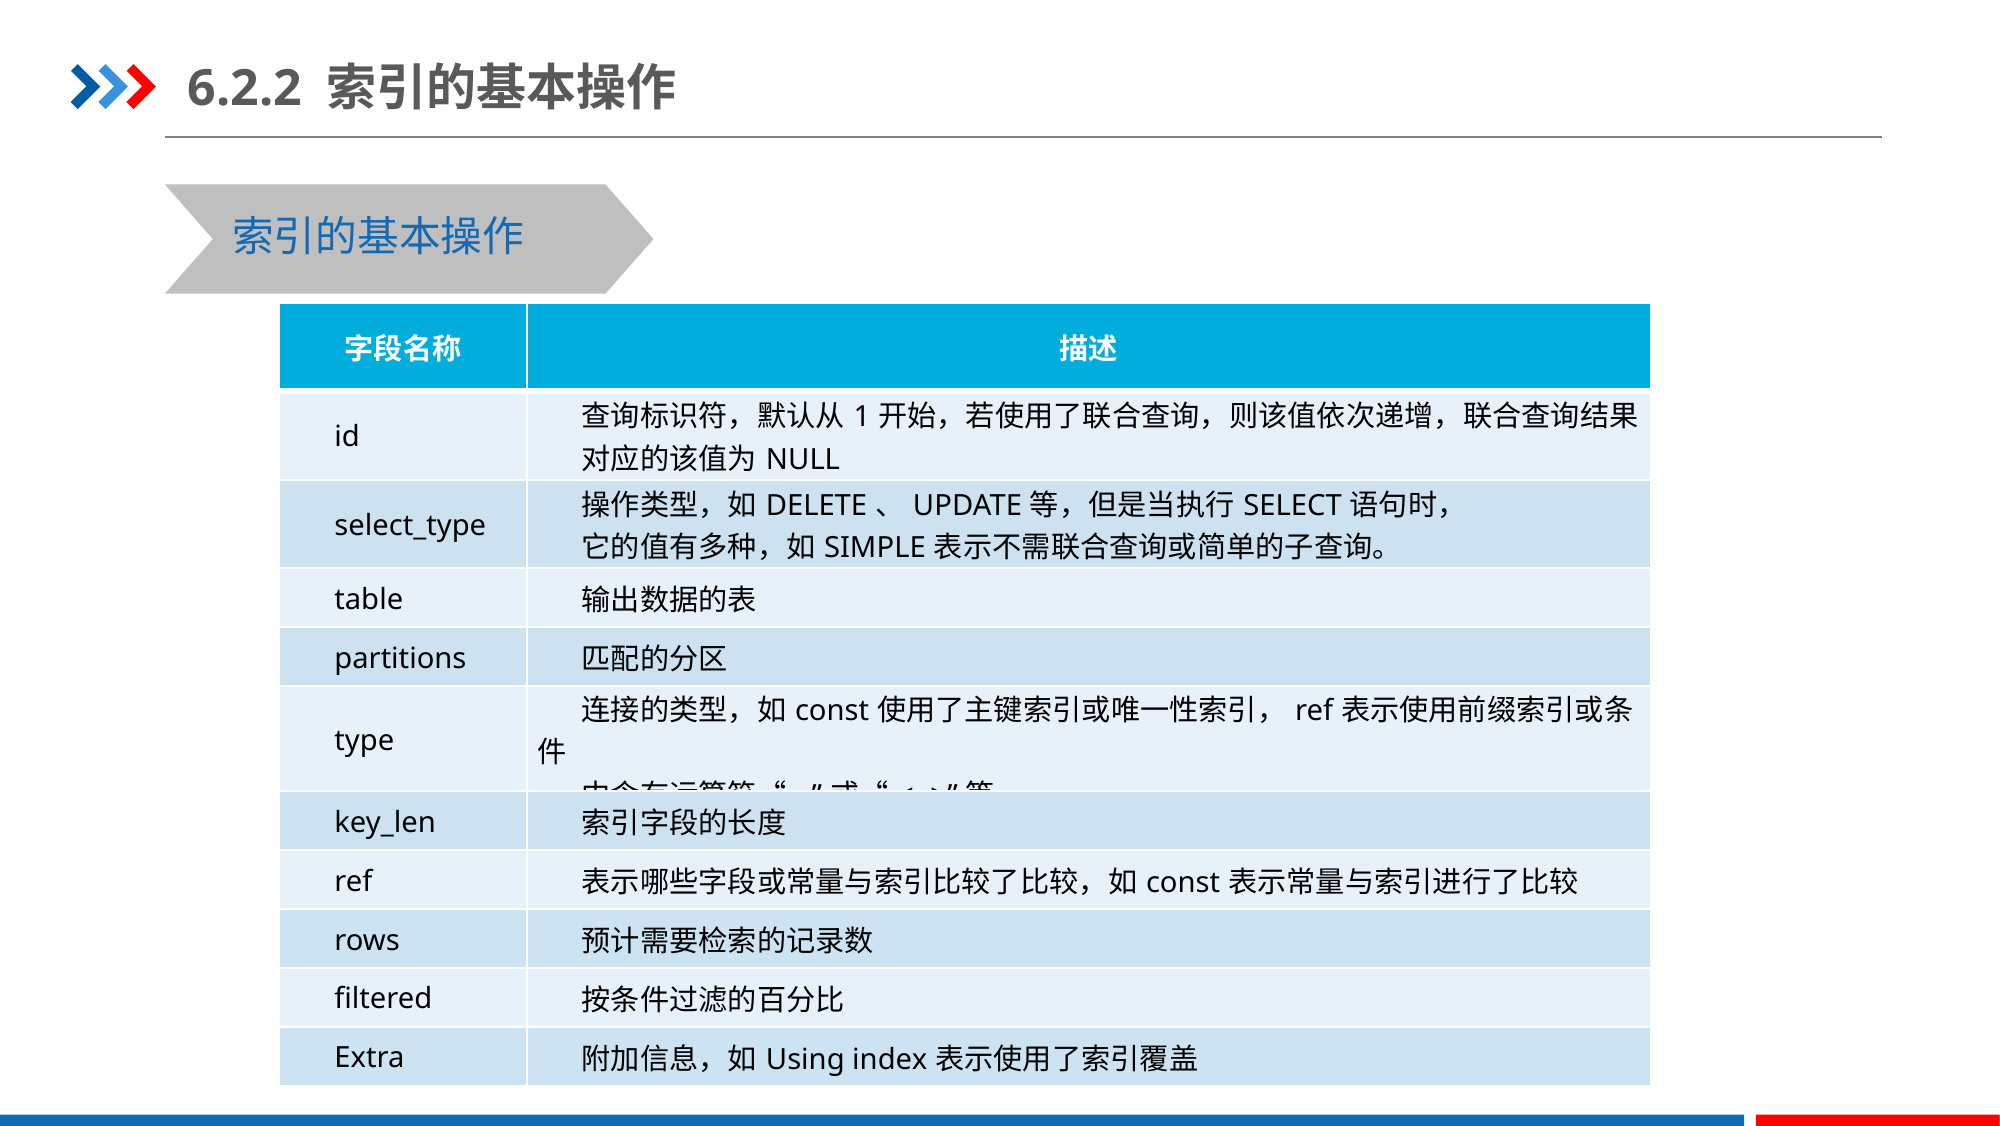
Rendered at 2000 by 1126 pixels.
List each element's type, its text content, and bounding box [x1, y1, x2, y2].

table_cell type [280, 687, 526, 790]
table_cell 匹配的分区 [528, 628, 1650, 685]
text_box 6.2.2 索引的基本操作 [187, 43, 827, 127]
table_cell 按条件过滤的百分比 [528, 969, 1650, 1026]
table_cell 预计需要检索的记录数 [528, 910, 1650, 967]
table_cell select_type [280, 481, 526, 567]
table_cell partitions [280, 628, 526, 685]
table_cell key_len [280, 792, 526, 849]
table_cell 输出数据的表 [528, 569, 1650, 626]
table_cell filtered [280, 969, 526, 1026]
text_box [164, 184, 654, 294]
table_cell id [280, 394, 526, 479]
table_cell 连接的类型，如const使用了主键索引或唯一性索引，ref表示使用前缀索引或条件 中含有运算符“=”或“<=>”等 [528, 687, 1650, 790]
table_cell 操作类型，如DELETE、UPDATE等，但是当执行SELECT语句时， 它的值有多种，如SIMPLE表示不需联合查询或简单的子查询。 [528, 481, 1650, 567]
table_header 描述 [528, 304, 1650, 388]
table_cell 附加信息，如Using index表示使用了索引覆盖 [528, 1028, 1650, 1085]
table_cell 查询标识符，默认从1开始，若使用了联合查询，则该值依次递增，联合查询结果 对应的该值为NULL [528, 394, 1650, 479]
table_cell rows [280, 910, 526, 967]
table_cell Extra [280, 1028, 526, 1085]
table_cell table [280, 569, 526, 626]
table_cell ref [280, 851, 526, 908]
table_cell 索引字段的长度 [528, 792, 1650, 849]
table_cell 表示哪些字段或常量与索引比较了比较，如const表示常量与索引进行了比较 [528, 851, 1650, 908]
text_box 索引的基本操作 [217, 202, 539, 317]
table_header 字段名称 [280, 304, 526, 388]
